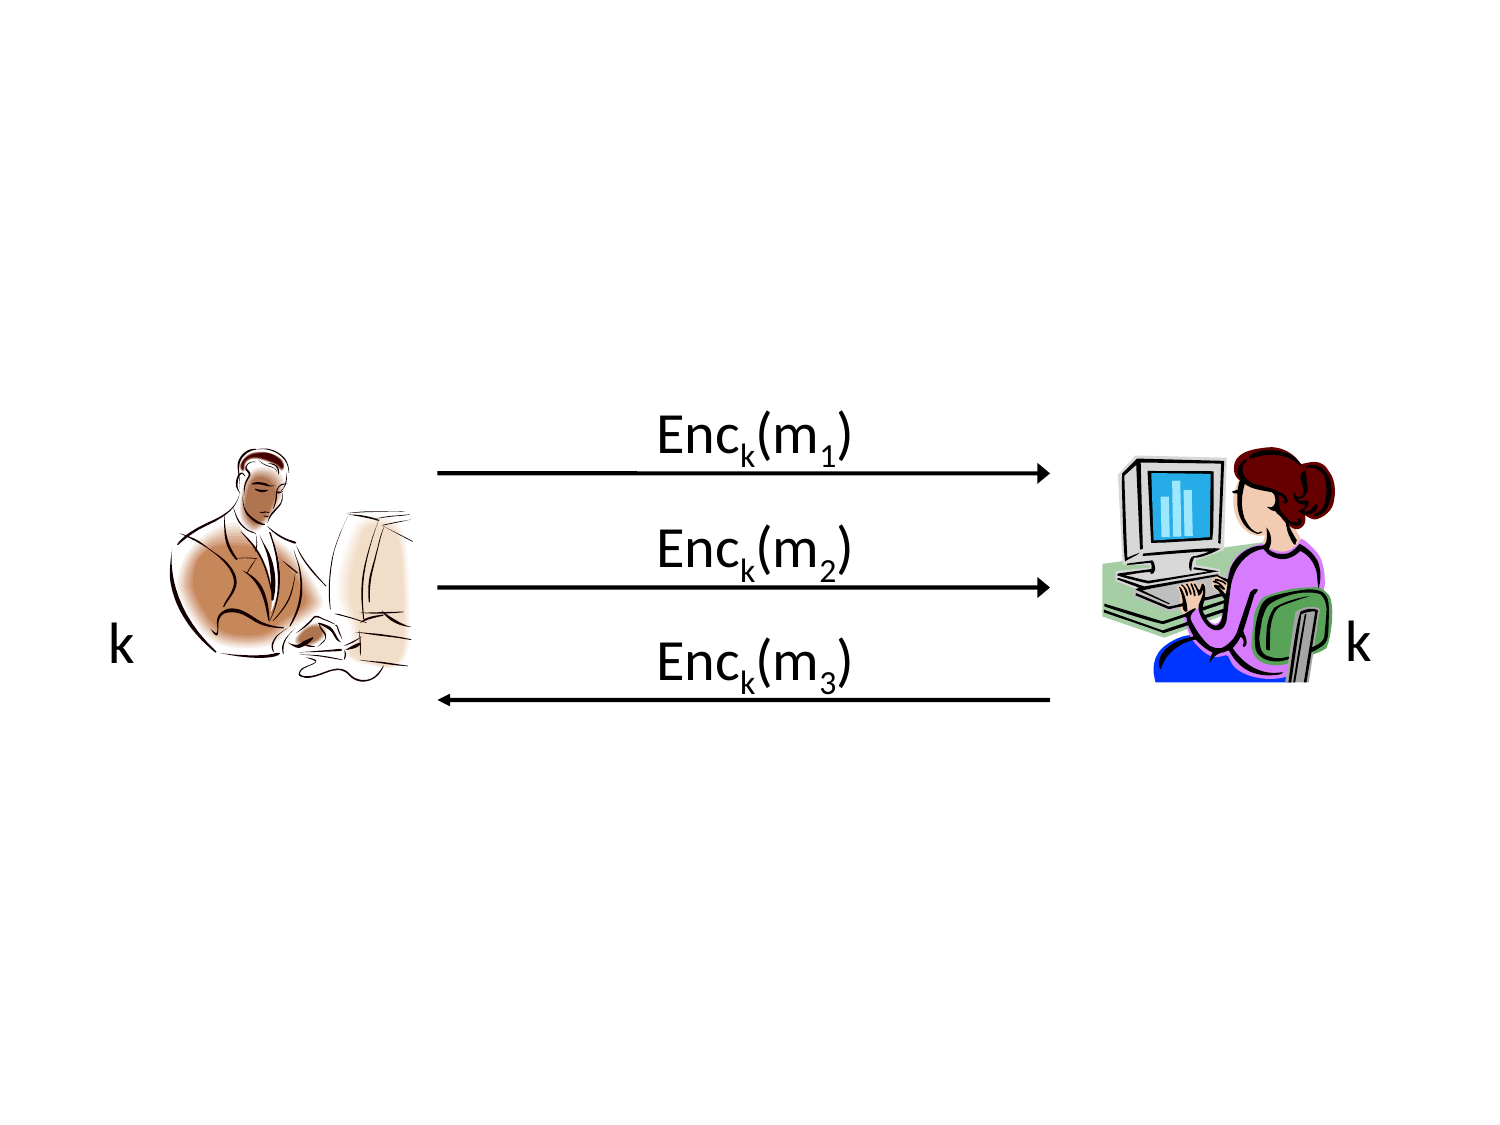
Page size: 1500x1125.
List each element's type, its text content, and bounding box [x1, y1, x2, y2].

text_box Enck(m2) [641, 501, 870, 597]
text_box [870, 463, 1051, 484]
text_box k [1340, 596, 1388, 681]
text_box Enck(m1) [641, 387, 870, 482]
text_box Enck(m3) [641, 614, 870, 709]
text_box [437, 693, 641, 707]
picture [162, 446, 414, 685]
text_box [870, 577, 1051, 598]
text_box k [93, 597, 150, 683]
picture [1102, 446, 1336, 685]
